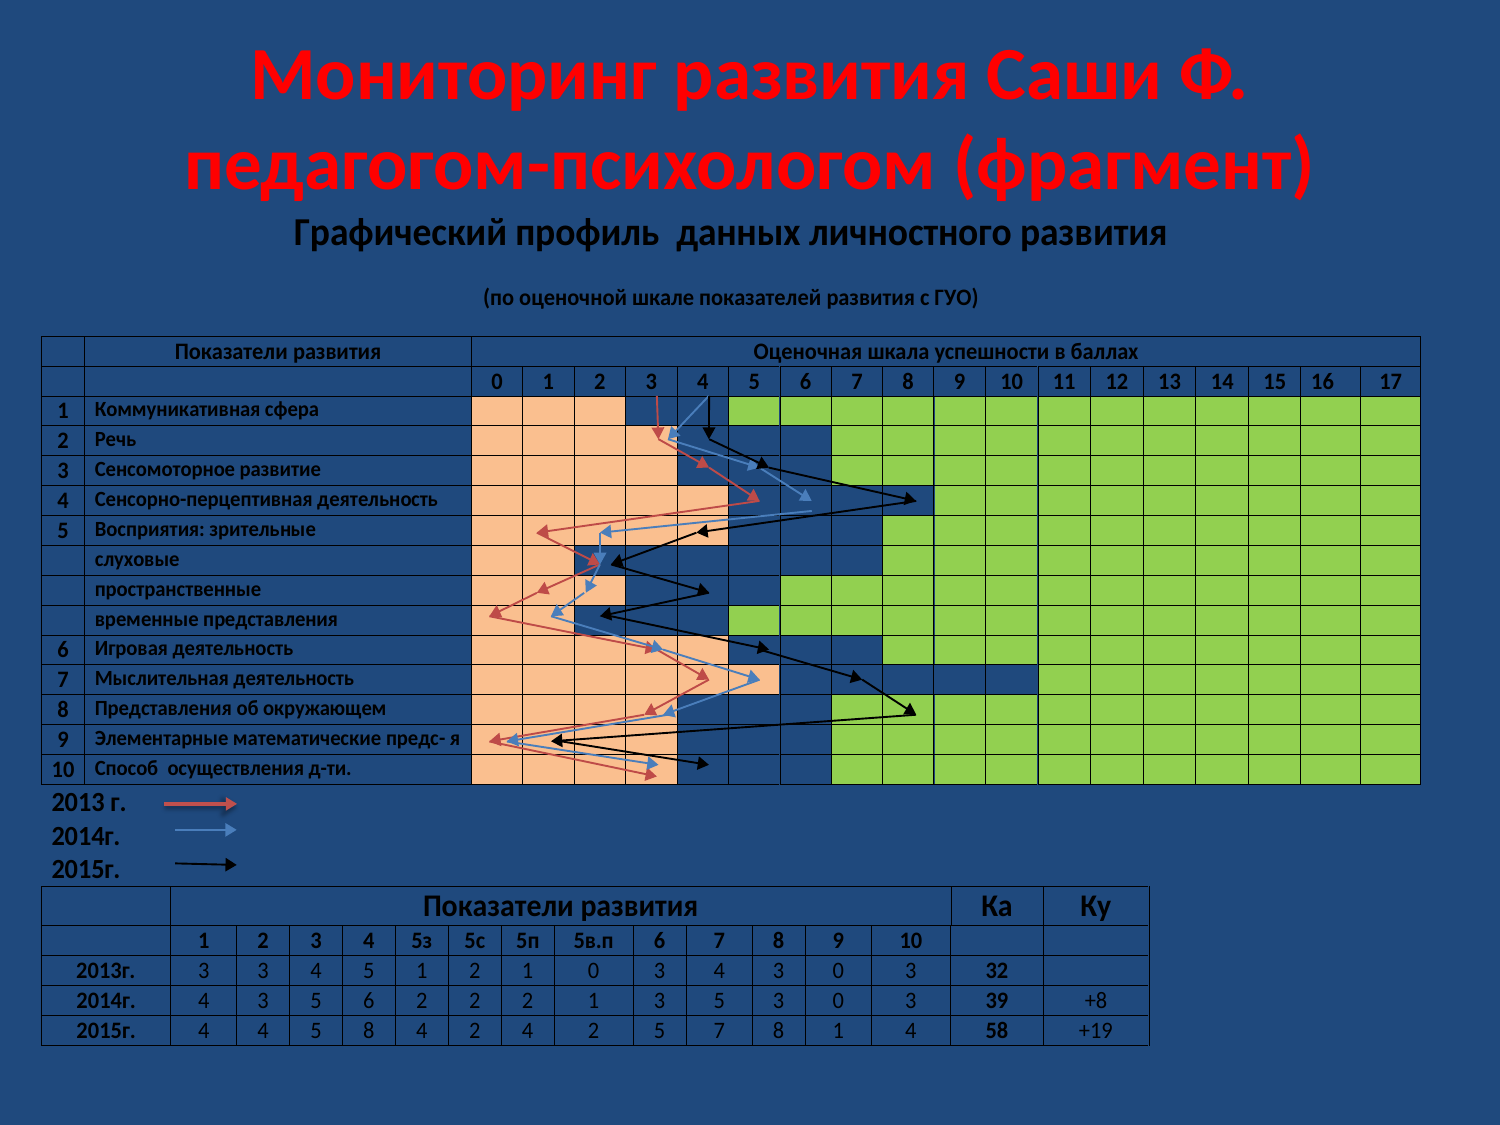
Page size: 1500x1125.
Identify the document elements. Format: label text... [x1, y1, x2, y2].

title Мониторинг развития Саши Ф. педагогом-психологом (фрагмент) [74, 44, 1426, 185]
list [40, 207, 1424, 1095]
